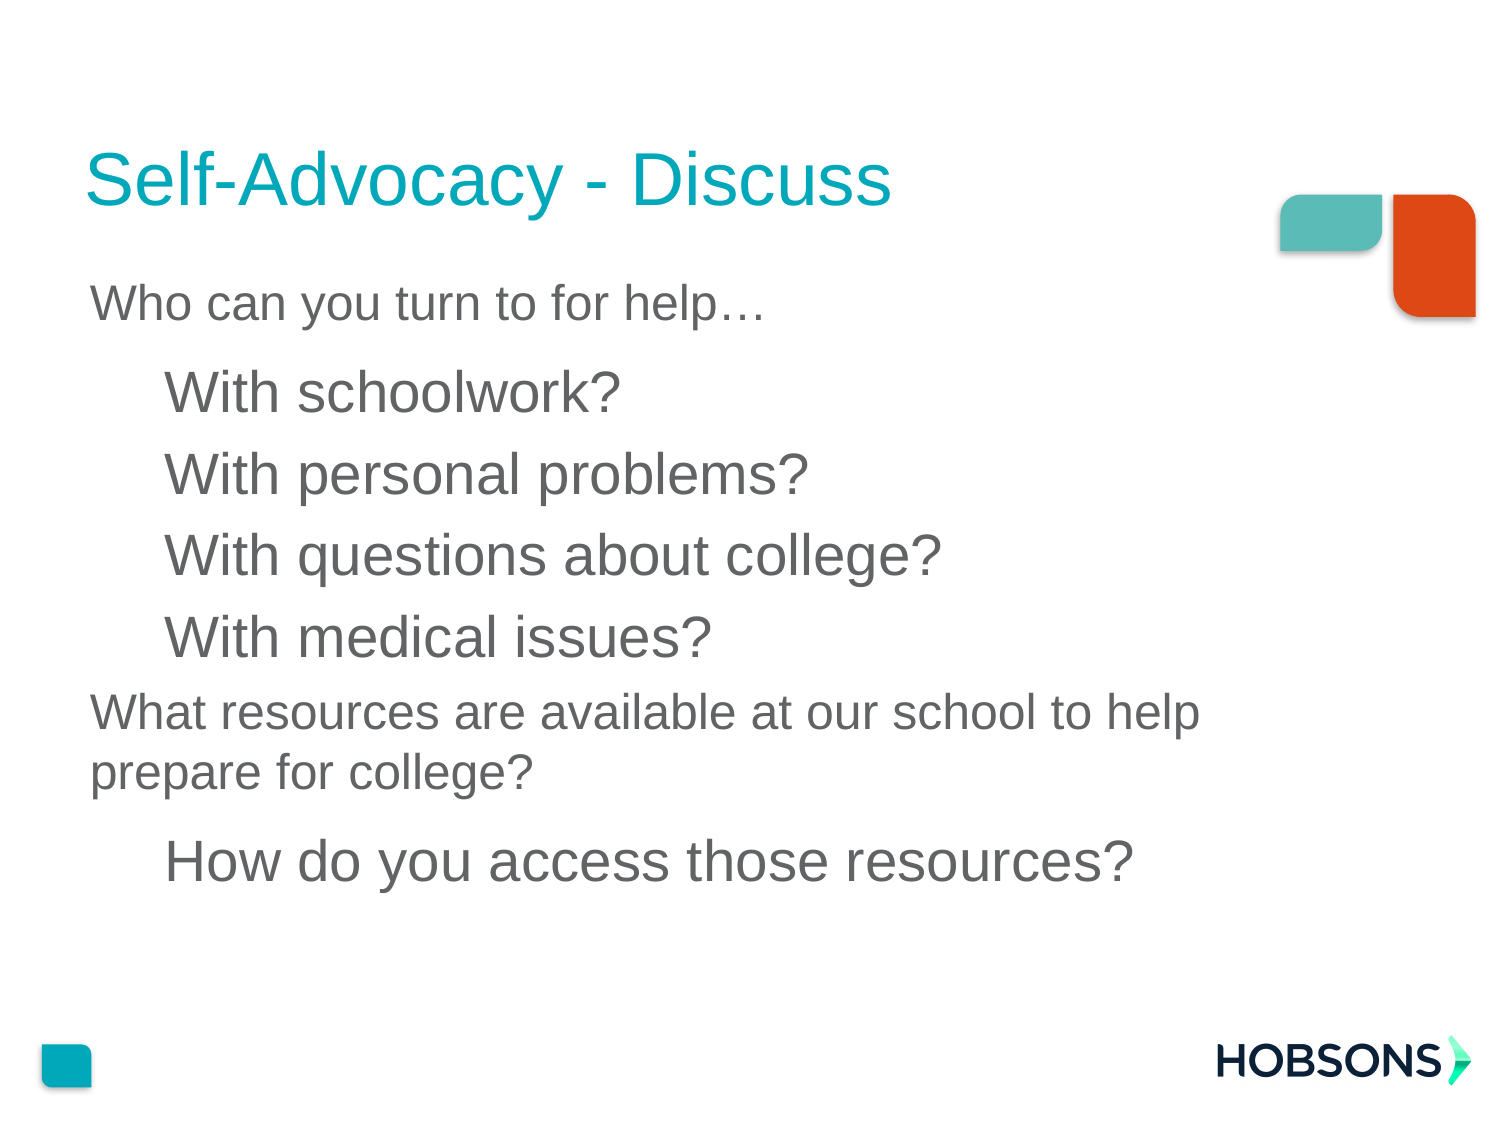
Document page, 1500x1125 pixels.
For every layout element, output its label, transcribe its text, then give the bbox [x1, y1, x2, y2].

title Self-Advocacy - Discuss [69, 48, 1239, 236]
list Who can you turn to for help… With schoolwork? With personal problems? With questions about college? With medical issues? What resources are available at our school to help prepare for college? How do you access those resources? [75, 262, 1425, 1005]
picture [1208, 1030, 1481, 1091]
